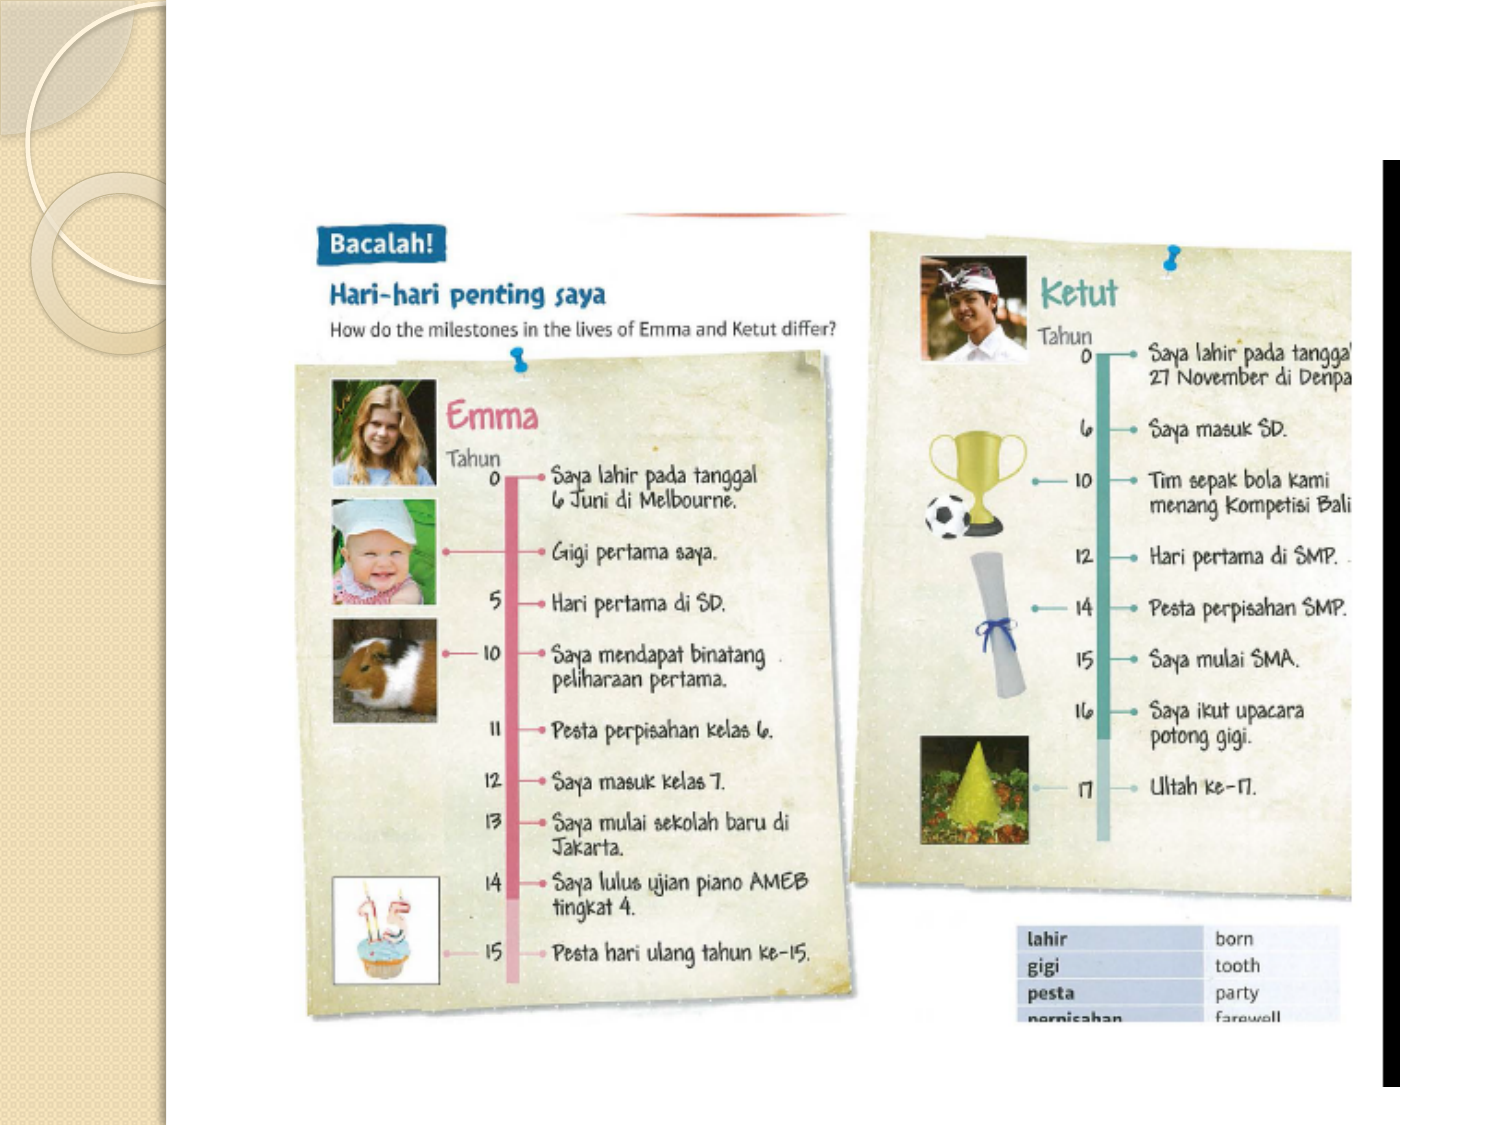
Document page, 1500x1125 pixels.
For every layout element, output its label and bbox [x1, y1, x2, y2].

list [282, 160, 1400, 1087]
